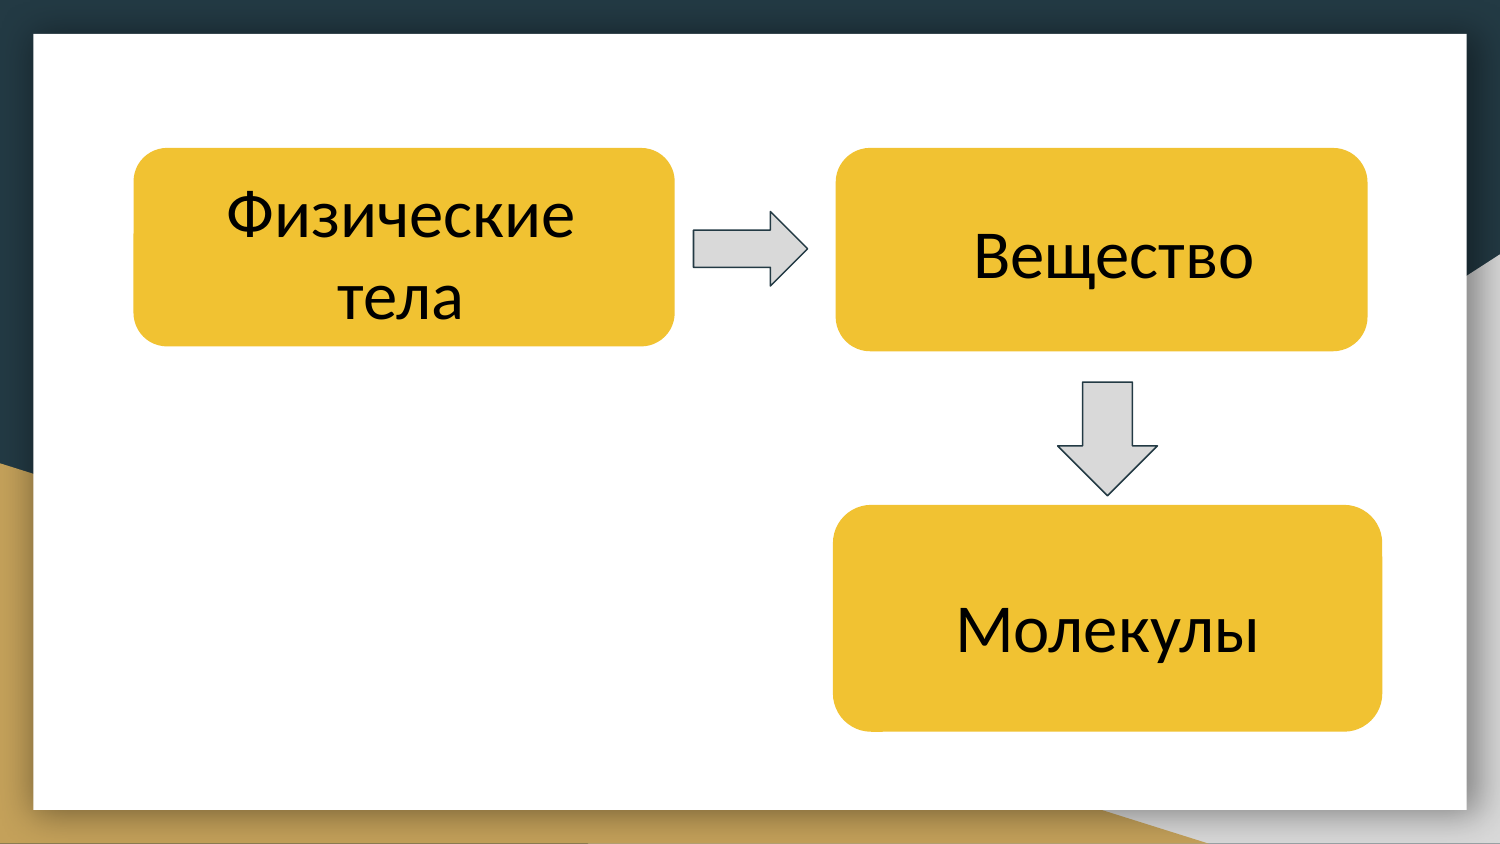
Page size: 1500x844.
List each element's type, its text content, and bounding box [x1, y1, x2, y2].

text_box [150, 148, 674, 341]
text_box [1057, 382, 1158, 496]
text_box [693, 211, 808, 287]
text_box Вещество [881, 195, 1347, 308]
text_box [391, 449, 1085, 516]
text_box [836, 148, 1367, 351]
text_box [833, 505, 1382, 731]
text_box Молекулы [875, 569, 1341, 682]
text_box [134, 157, 145, 338]
text_box Физические тела [145, 153, 658, 349]
